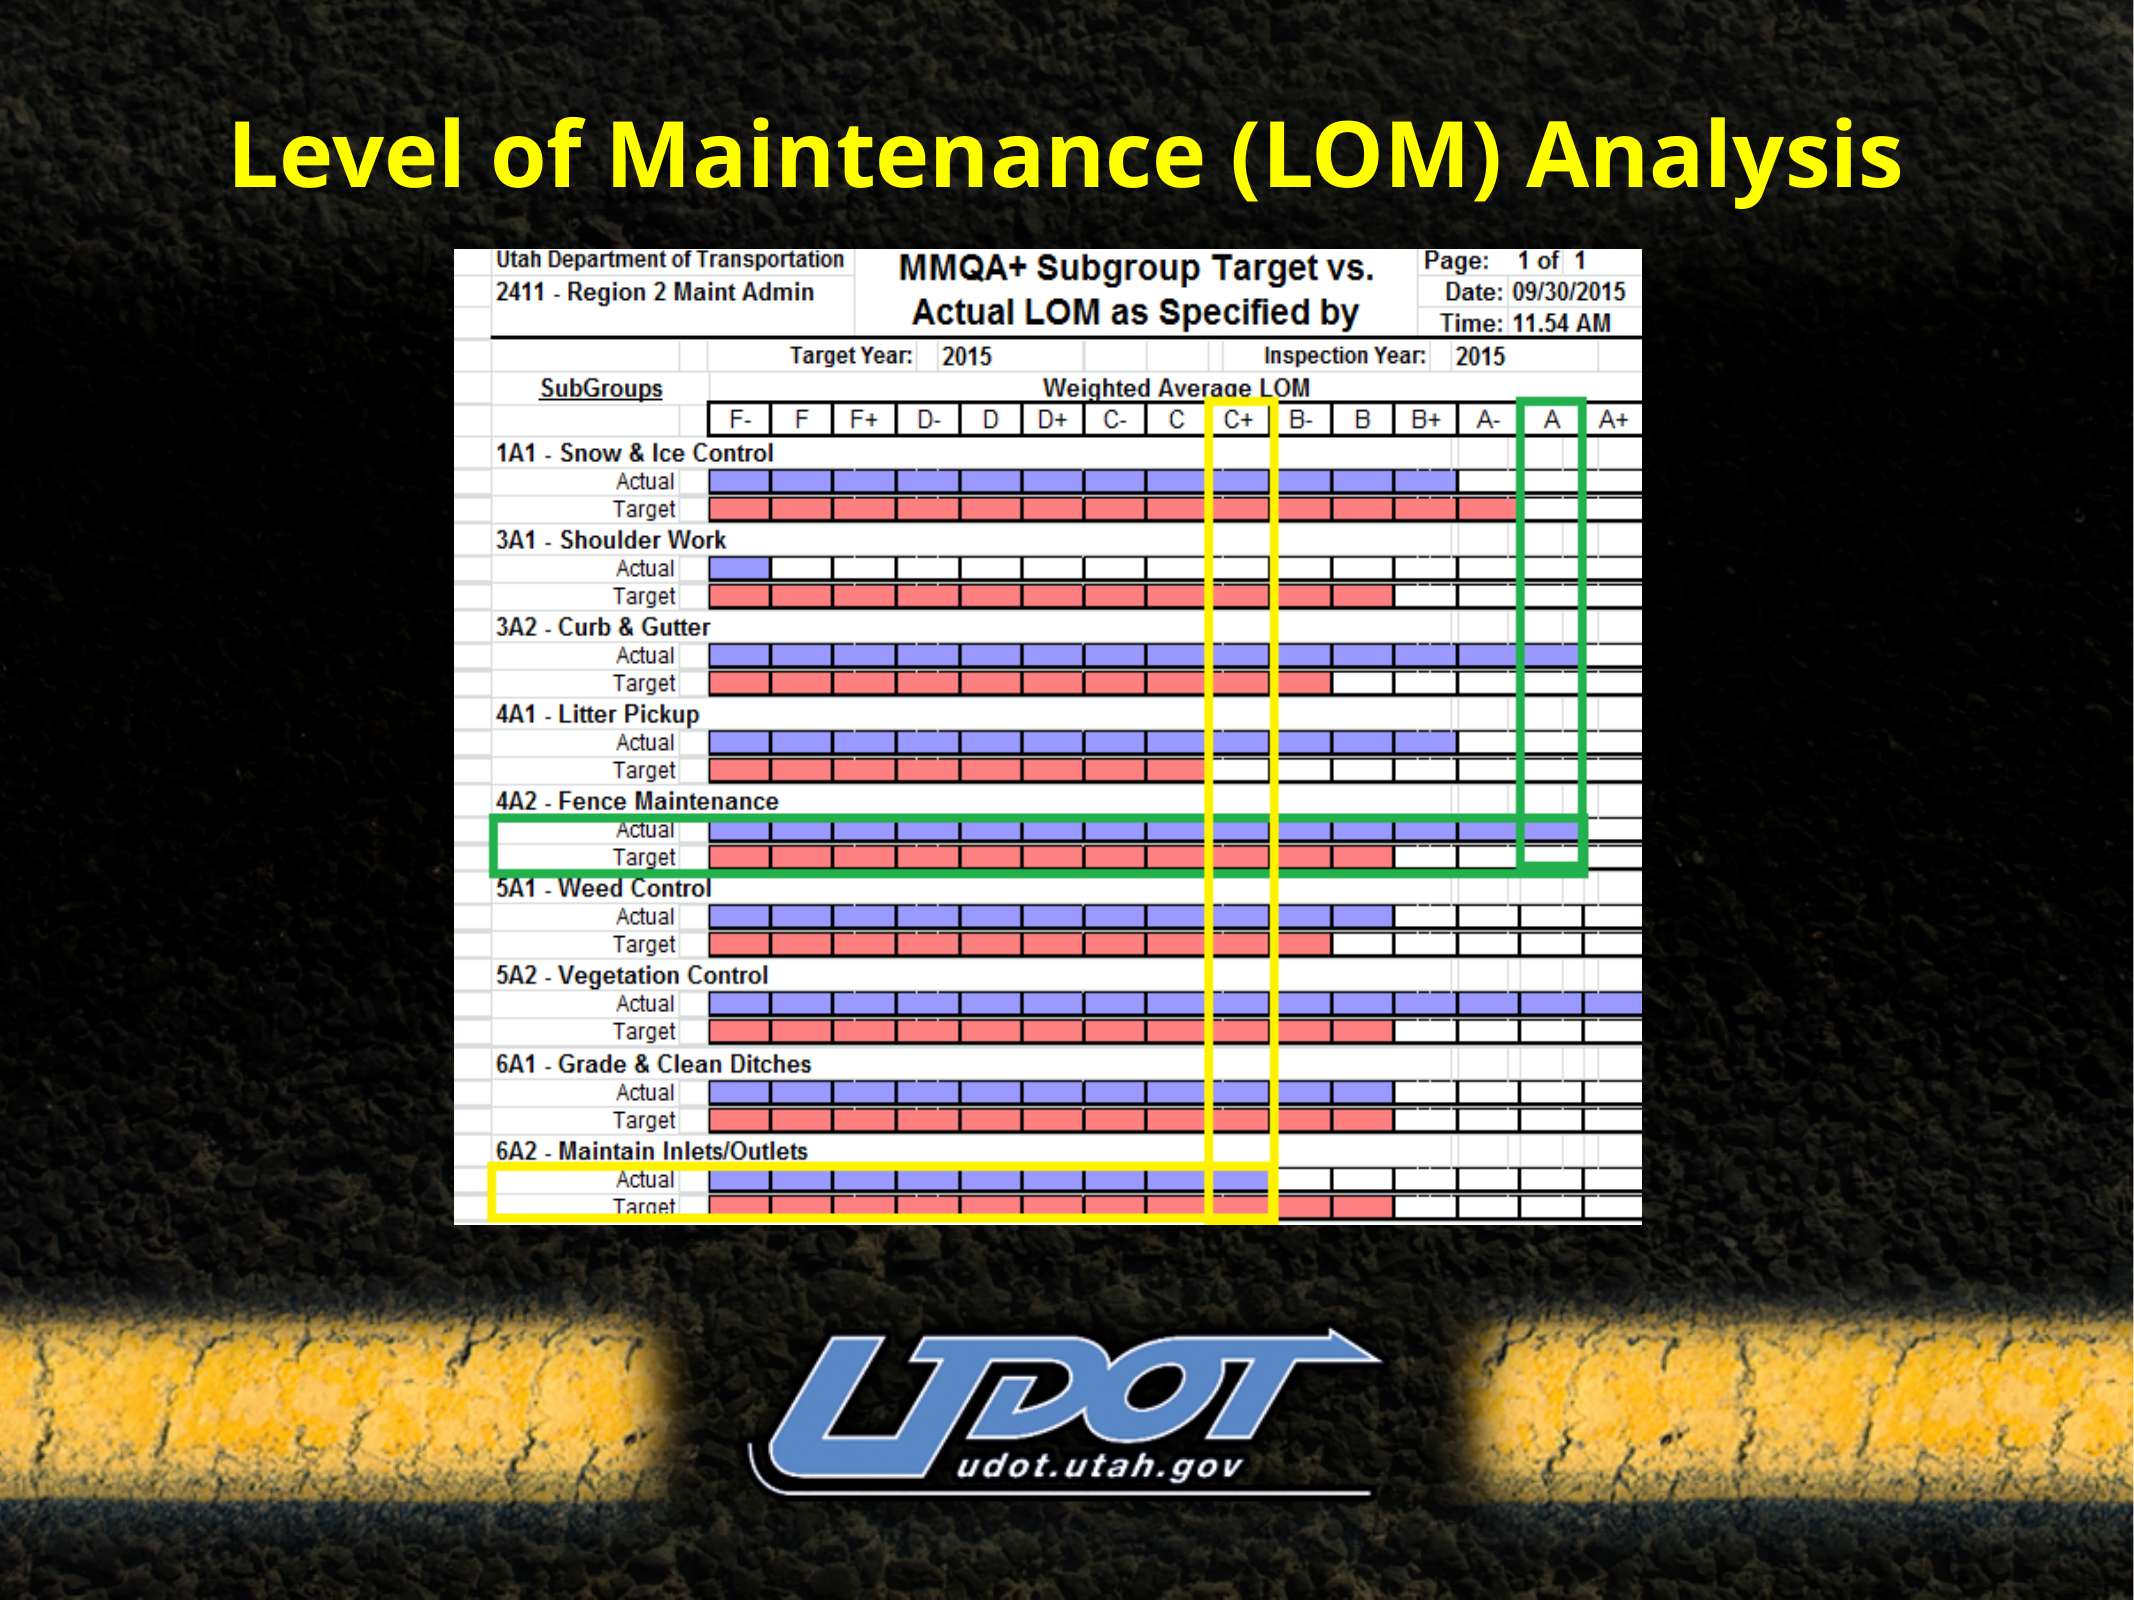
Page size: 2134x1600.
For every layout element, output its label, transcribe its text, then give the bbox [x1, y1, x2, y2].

title Level of Maintenance (LOM) Analysis [207, 86, 1926, 401]
picture [0, 0, 2134, 1600]
